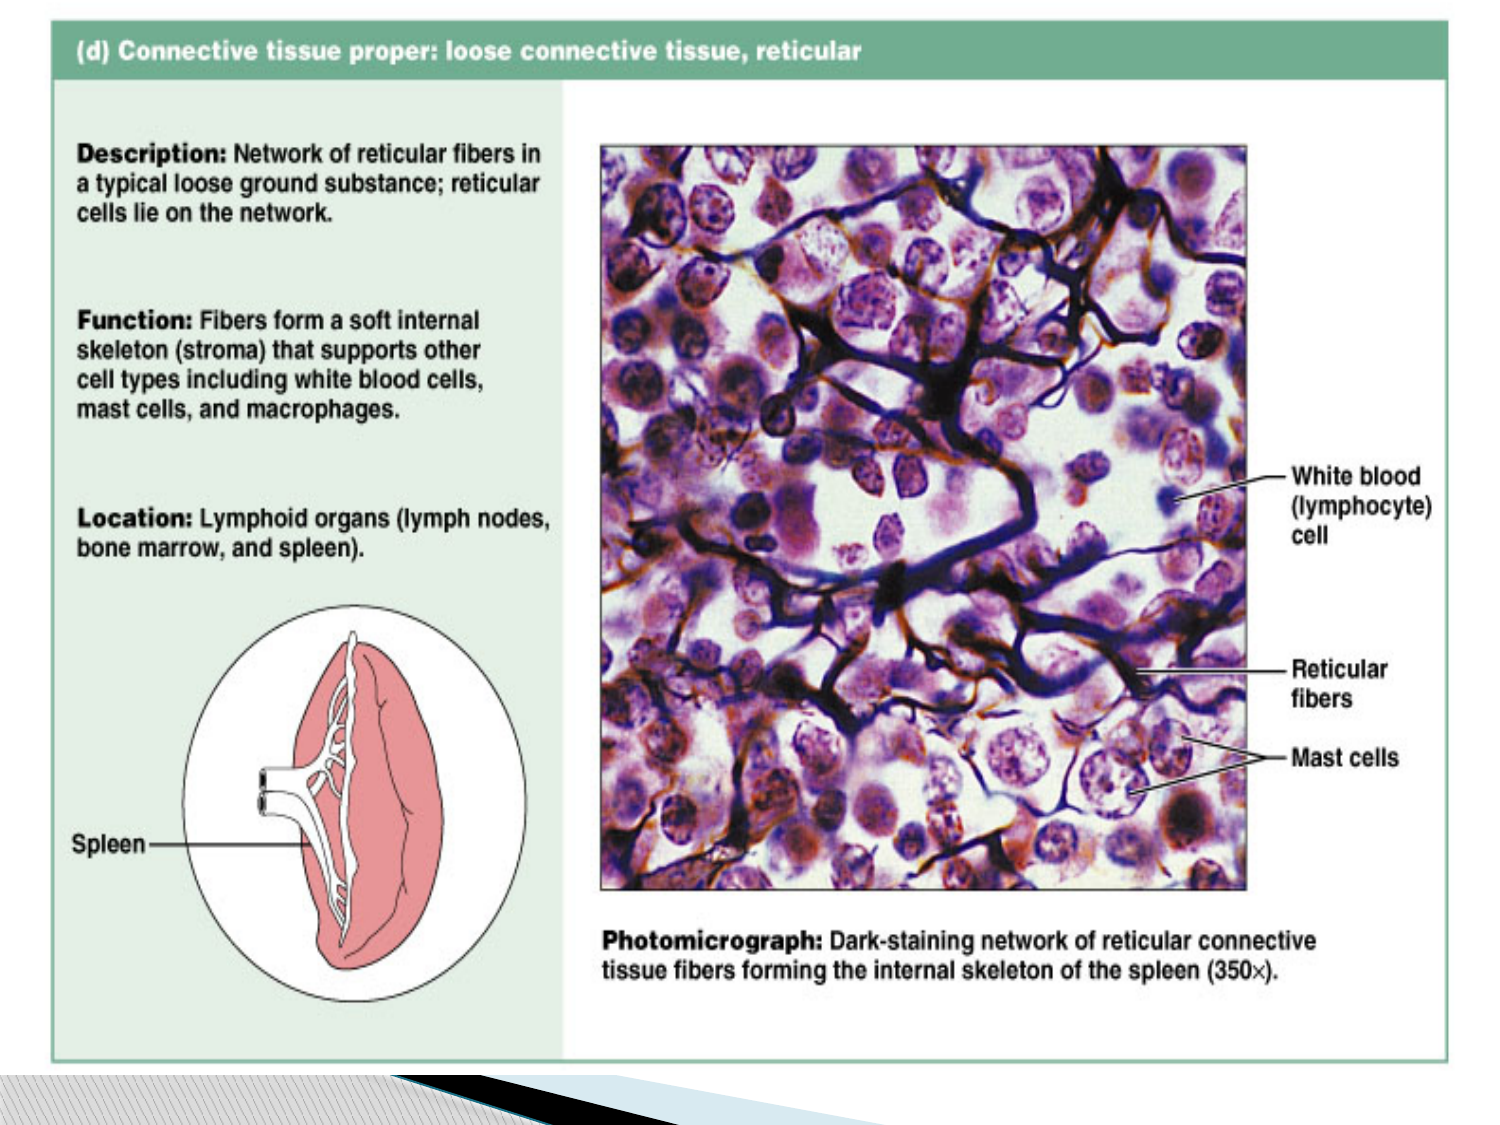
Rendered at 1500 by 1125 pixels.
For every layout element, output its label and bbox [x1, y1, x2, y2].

list [0, 0, 1500, 1076]
